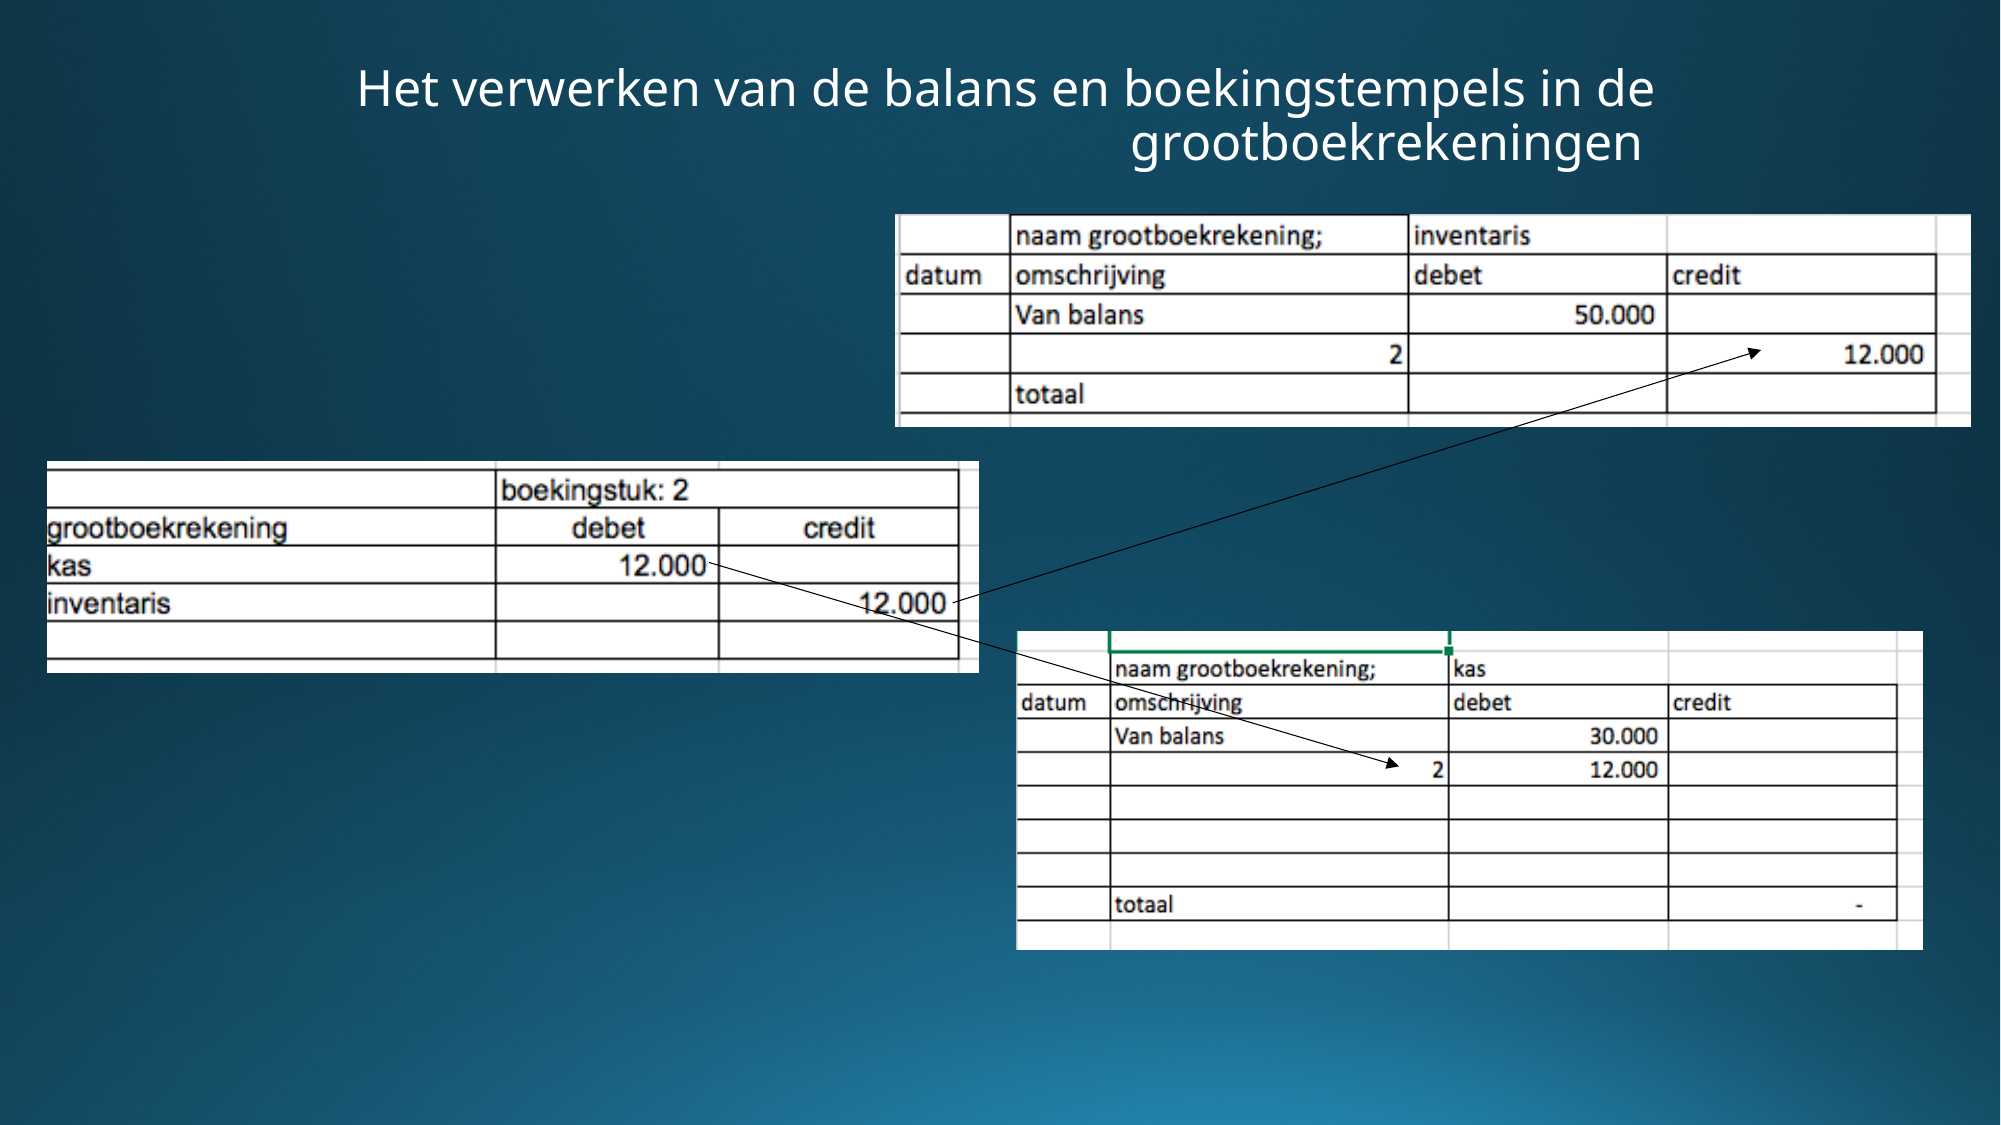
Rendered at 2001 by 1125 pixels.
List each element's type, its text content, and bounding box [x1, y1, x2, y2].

picture [0, 0, 2001, 1125]
subtitle Het verwerken van de balans en boekingstempels in de grootboekrekeningen [171, 55, 1672, 179]
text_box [708, 562, 1399, 767]
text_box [952, 349, 1762, 603]
